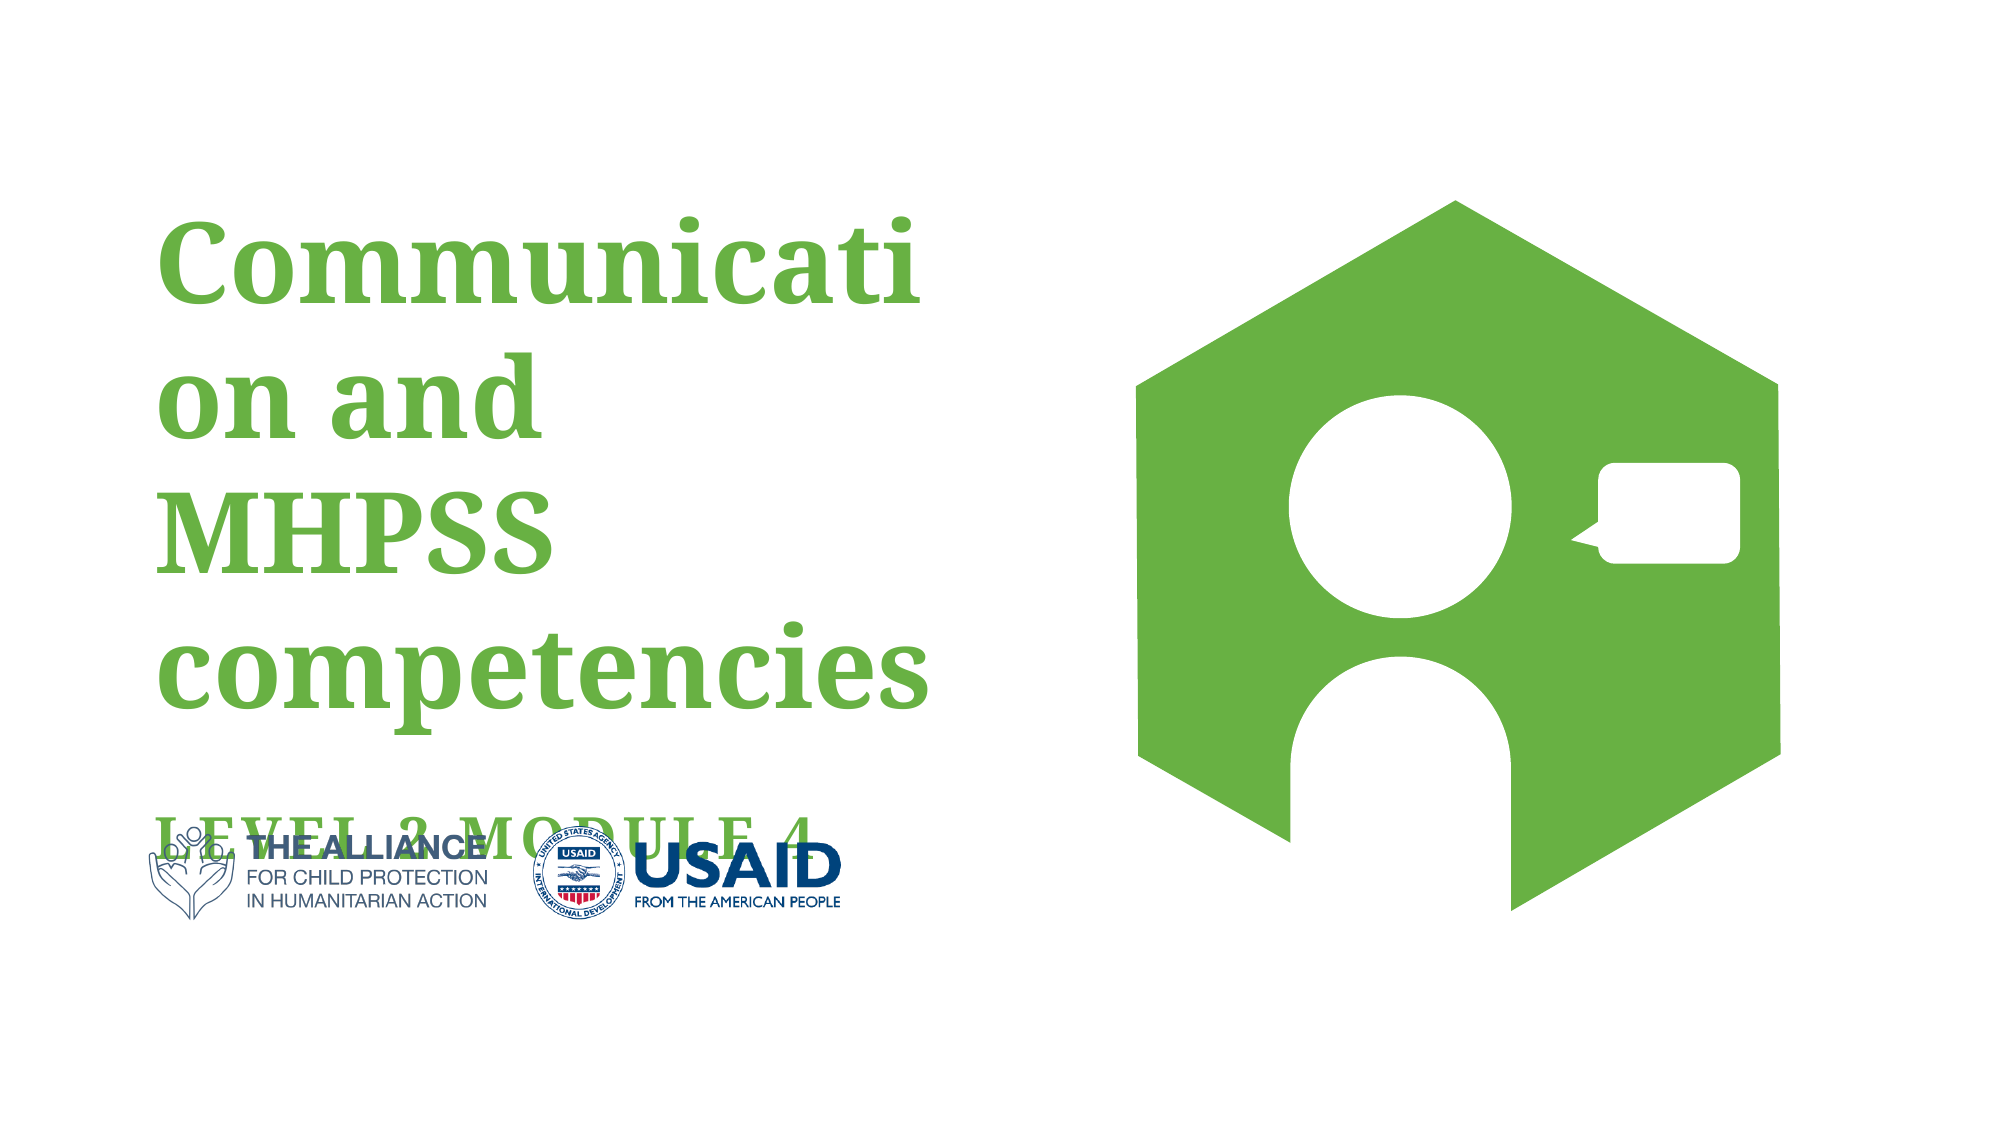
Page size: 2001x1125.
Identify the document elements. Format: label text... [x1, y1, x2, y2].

picture [125, 798, 884, 951]
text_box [1087, 250, 1830, 970]
text_box Communication and MHPSS competencies LEVEL 2 MODULE 4 [139, 184, 983, 879]
